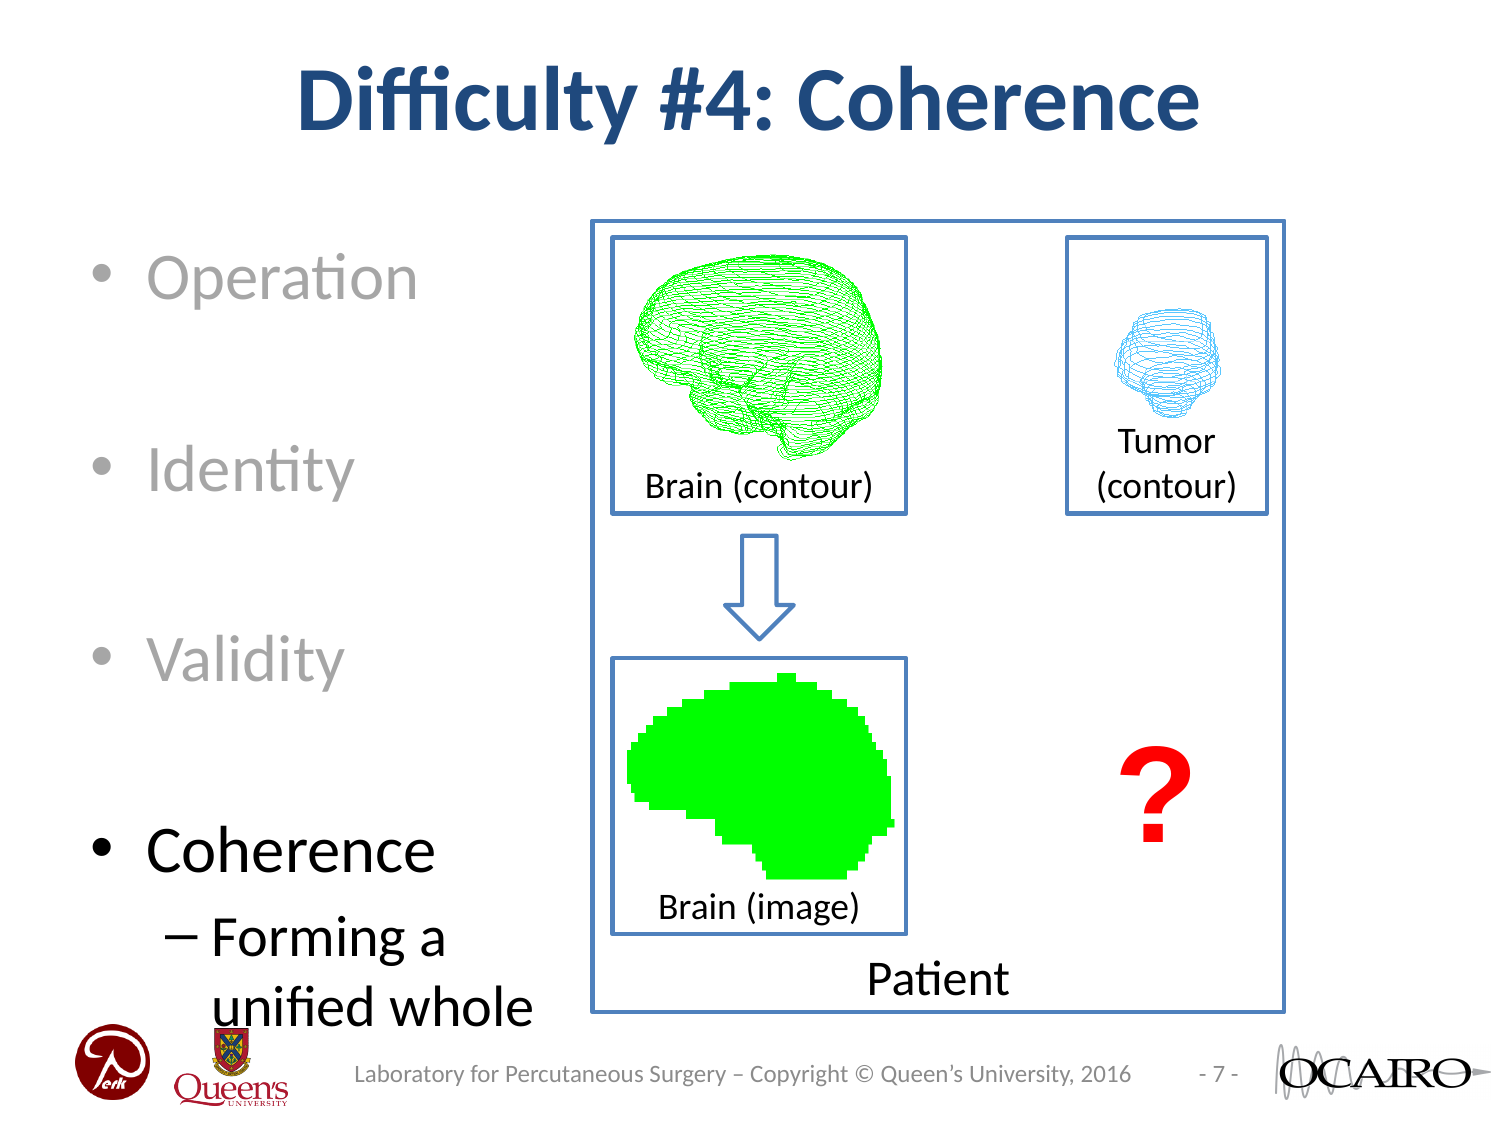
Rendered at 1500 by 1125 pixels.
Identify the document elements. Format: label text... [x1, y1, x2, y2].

title Difficulty #4: Coherence [74, 0, 1426, 188]
picture [174, 1043, 288, 1106]
picture [1105, 302, 1229, 422]
picture [623, 671, 898, 883]
picture [1275, 1044, 1491, 1100]
list Identity [74, 417, 476, 568]
text_box [723, 533, 796, 642]
text_box Patient [590, 219, 1286, 1014]
footer Laboratory for Percutaneous Surgery – Copyright © Queen’s University, 2016 [312, 1042, 1175, 1103]
text_box Coherence Forming a unified whole [74, 798, 554, 1043]
text_box Tumor (contour) [1065, 235, 1269, 516]
slide_number - 7 - [1175, 1042, 1263, 1103]
picture [75, 1043, 150, 1100]
text_box Brain (image) [610, 656, 908, 936]
text_box ? [1099, 697, 1226, 878]
text_box Brain (contour) [610, 235, 908, 516]
text_box Operation [74, 224, 525, 375]
text_box Validity [75, 607, 550, 729]
picture [627, 245, 892, 467]
